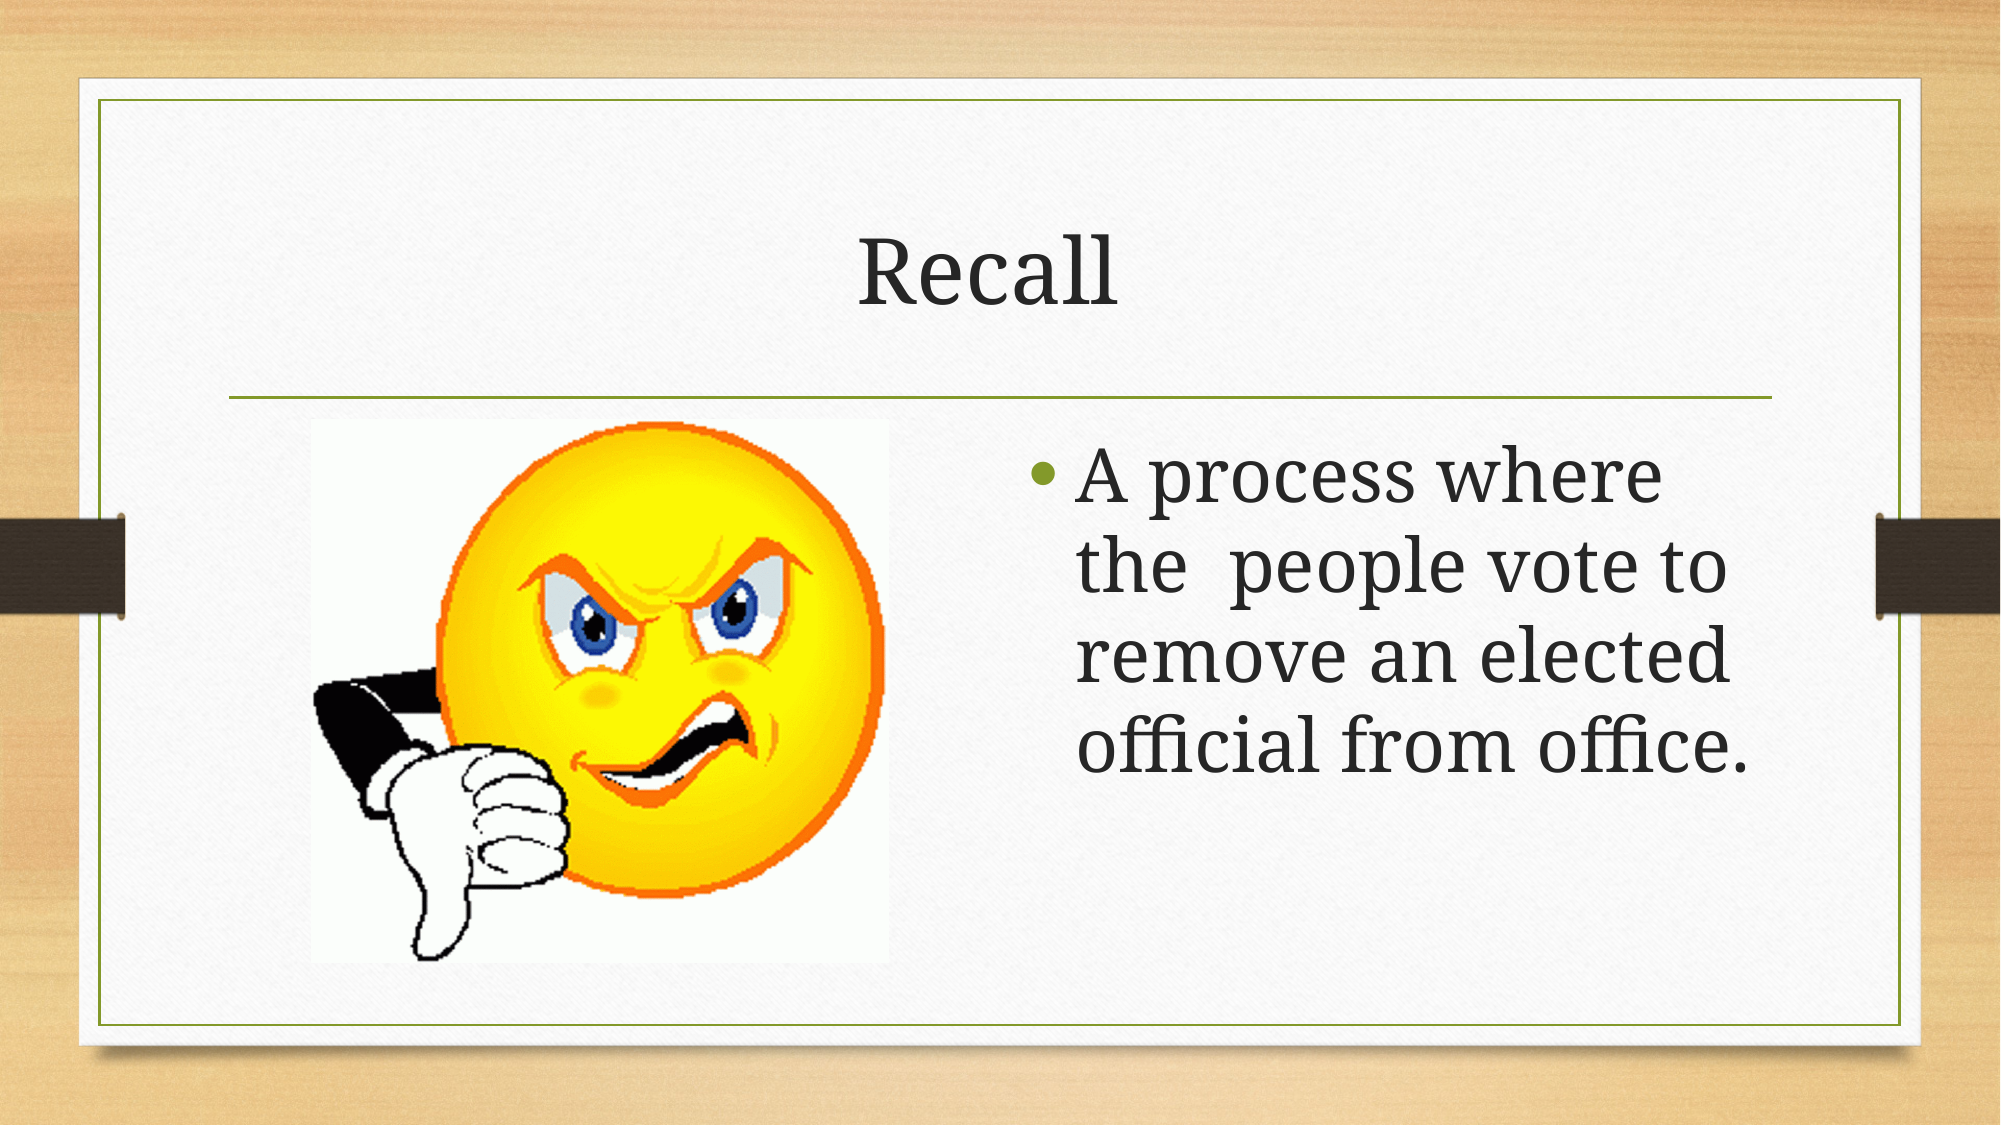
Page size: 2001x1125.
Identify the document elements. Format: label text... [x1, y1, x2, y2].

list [310, 419, 889, 964]
title Recall [212, 161, 1788, 375]
list A process where the people vote to remove an elected official from office. [1013, 420, 1788, 963]
picture [0, 0, 2001, 1125]
